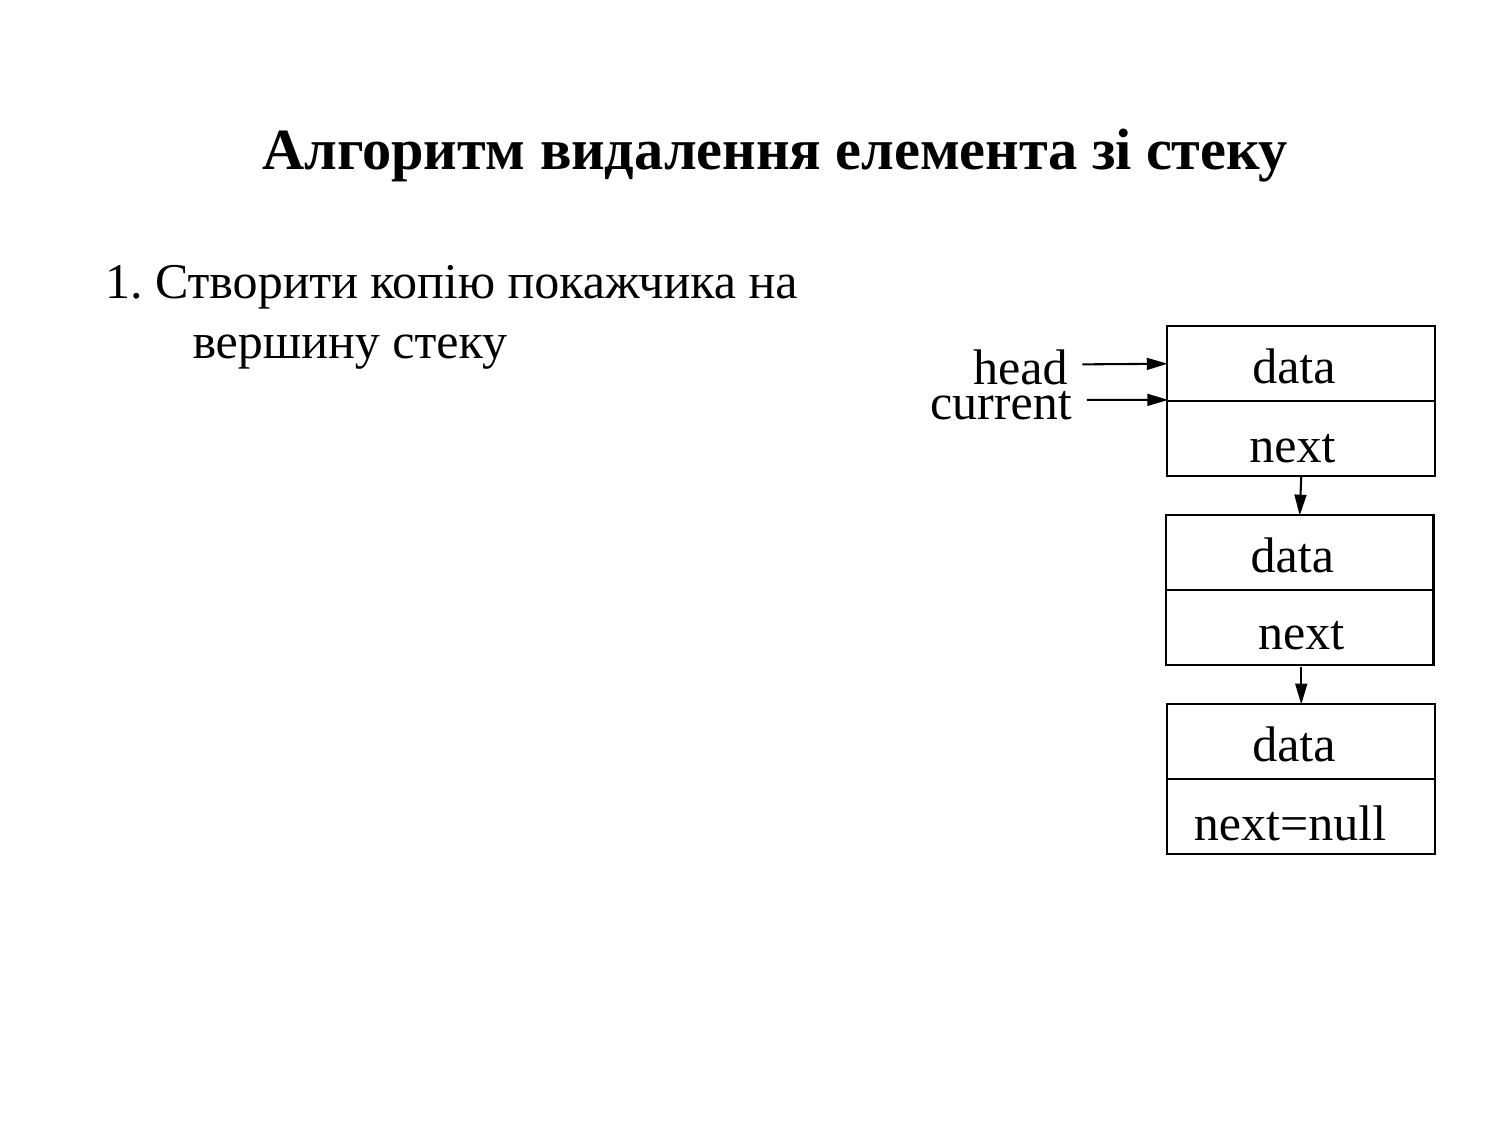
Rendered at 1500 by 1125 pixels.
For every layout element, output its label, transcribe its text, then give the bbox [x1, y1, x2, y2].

title Алгоритм видалення елемента зі стеку [112, 89, 1439, 203]
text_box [957, 326, 1436, 859]
text_box current [915, 362, 952, 438]
list 1. Створити копію покажчика на вершину стеку [0, 241, 857, 392]
